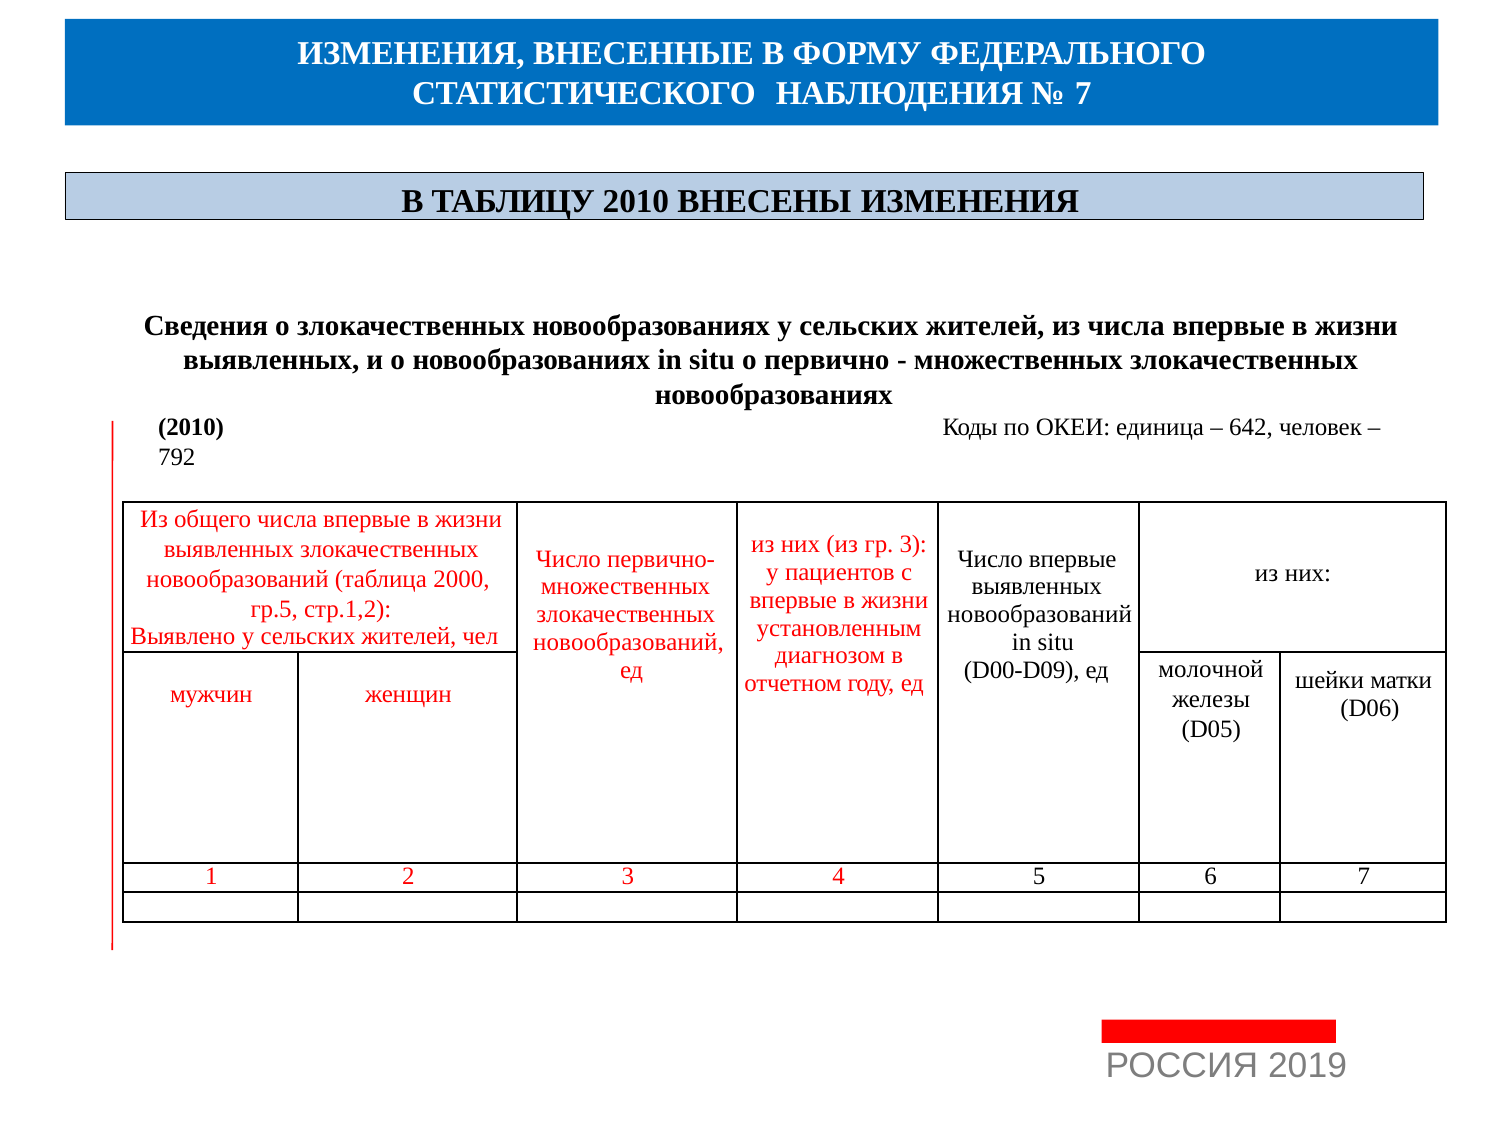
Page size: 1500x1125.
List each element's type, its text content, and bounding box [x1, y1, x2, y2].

table_header из них: [1140, 503, 1445, 651]
table_cell [518, 893, 736, 921]
table_cell мужчин [124, 653, 297, 862]
table_cell 6 [1140, 864, 1279, 891]
table_cell [939, 893, 1138, 921]
table_cell [738, 893, 937, 921]
table_cell 5 [939, 864, 1138, 891]
table_header Число первично- множественных злокачественных новообразований, ед [518, 503, 736, 862]
table_cell 7 [1281, 864, 1445, 891]
table_header из них (из гр. 3): у пациентов с впервые в жизни установленным диагнозом в отчетном году, ед [738, 503, 937, 862]
table_cell [299, 893, 516, 921]
text_box Сведения о злокачественных новообразованиях у сельских жителей, из числа впервые в жизни выявленных, и о новообразованиях in situ о первично - множественных злокачественных новообразованиях (2010) Коды по ОКЕИ: единица – 642, человек – 792 [140, 303, 1413, 471]
text_box [1101, 1019, 1336, 1043]
table_header Число впервые выявленных новообразований in situ (D00-D09), ед [939, 503, 1138, 862]
table_cell 2 [299, 864, 516, 891]
table_cell [124, 893, 297, 921]
table_cell 4 [738, 864, 937, 891]
table_cell 1 [124, 864, 297, 891]
text_box В ТАБЛИЦУ 2010 ВНЕСЕНЫ ИЗМЕНЕНИЯ [64, 172, 1423, 219]
table_cell женщин [299, 653, 516, 862]
text_box РОССИЯ 2019 [1103, 1042, 1349, 1085]
text_box [64, 18, 1439, 126]
table_cell шейки матки (D06) [1281, 653, 1445, 862]
text_box ИЗМЕНЕНИЯ, ВНЕСЕННЫЕ В ФОРМУ ФЕДЕРАЛЬНОГО СТАТИСТИЧЕСКОГО НАБЛЮДЕНИЯ № 7 [295, 29, 1208, 112]
table_cell 3 [518, 864, 736, 891]
table_cell [1140, 893, 1279, 921]
table_header Из общего числа впервые в жизни выявленных злокачественных новообразований (таблица 2000, гр.5, стр.1,2): Выявлено у сельских жителей, чел [124, 503, 516, 651]
table_cell молочной железы (D05) [1140, 653, 1279, 862]
table_cell [1281, 893, 1445, 921]
